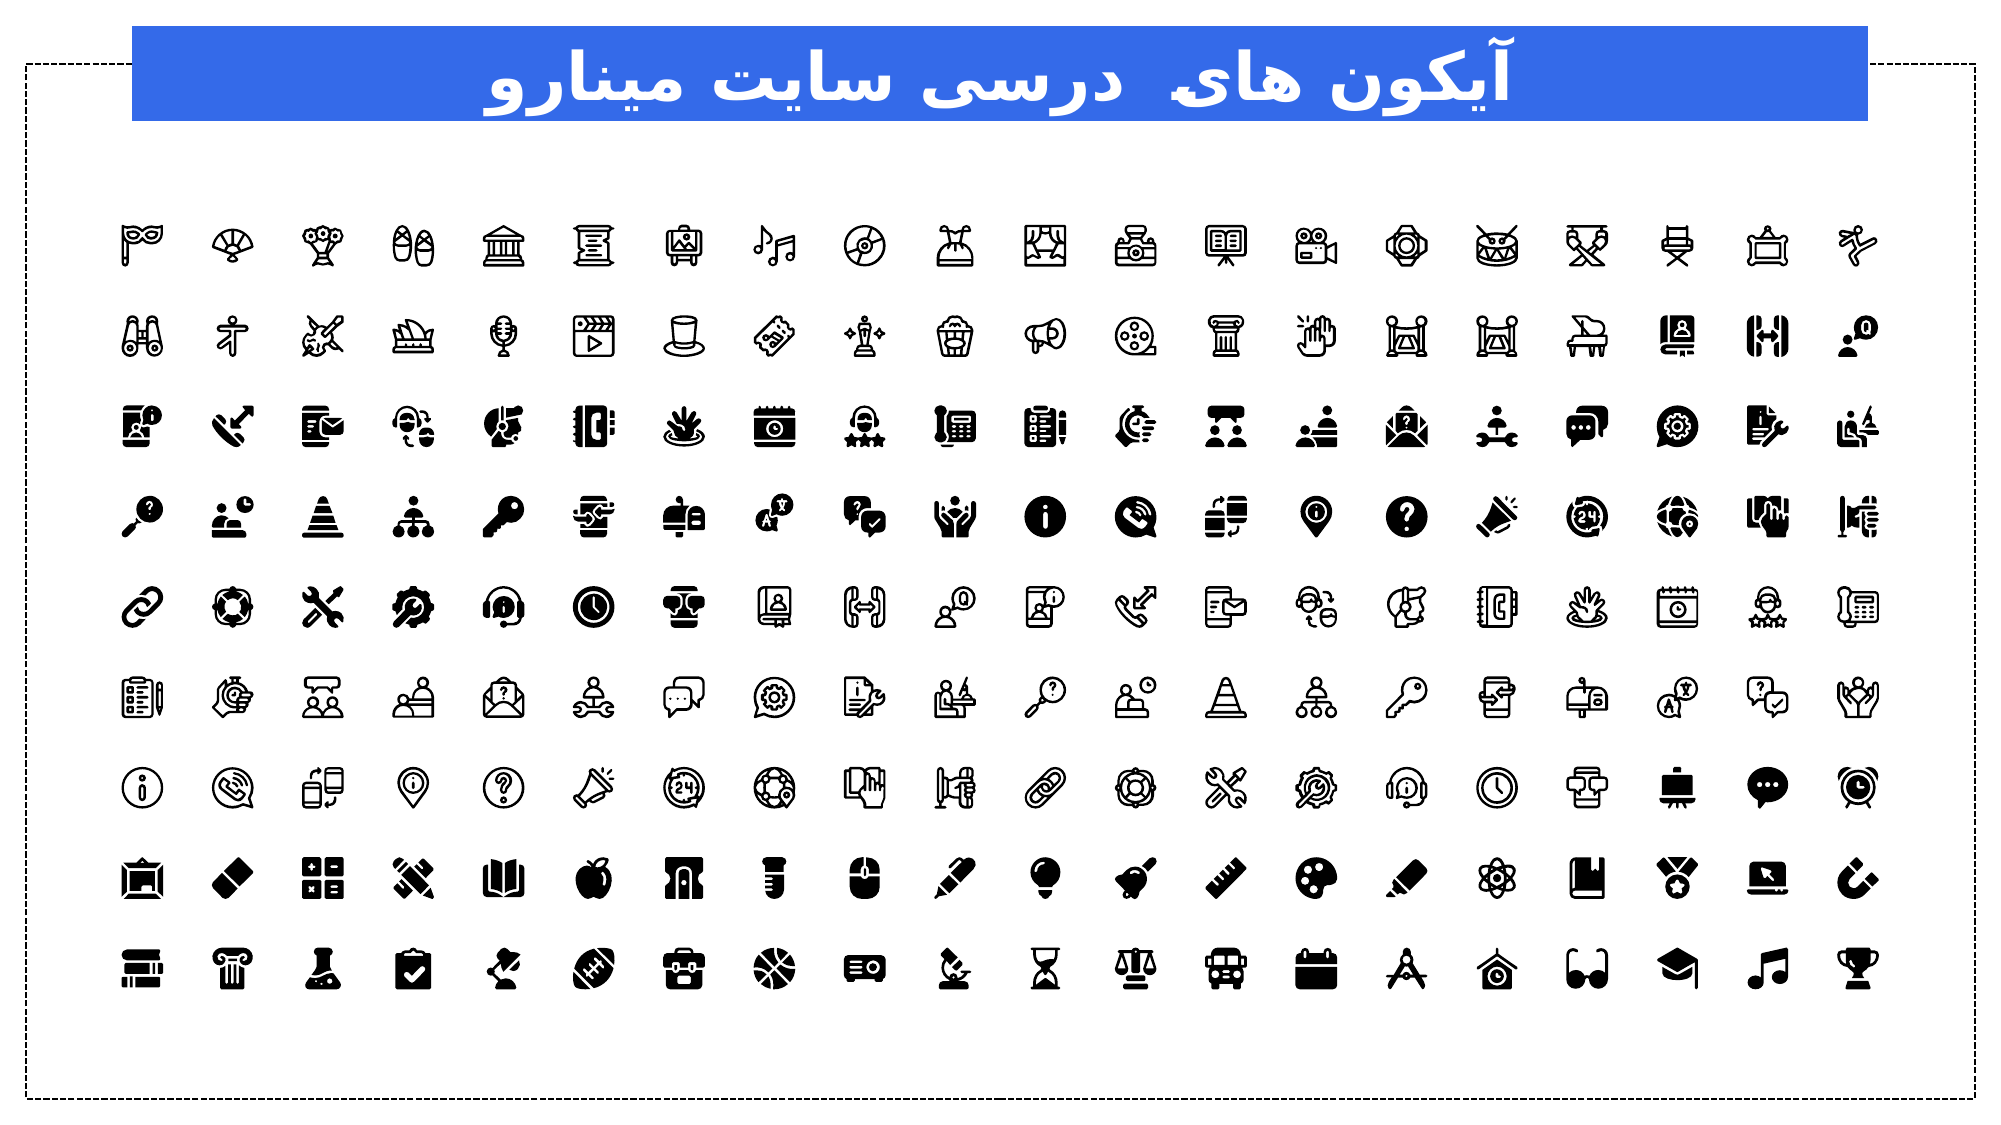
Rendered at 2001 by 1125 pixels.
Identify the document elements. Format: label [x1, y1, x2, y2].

text_box [402, 434, 415, 448]
text_box [575, 857, 612, 899]
text_box [753, 947, 796, 990]
text_box [843, 766, 886, 809]
text_box [1657, 947, 1698, 990]
text_box [1139, 676, 1157, 694]
text_box [938, 947, 972, 990]
text_box [663, 593, 705, 618]
text_box [211, 857, 254, 899]
text_box [1661, 774, 1693, 796]
text_box [482, 495, 525, 538]
text_box [1024, 676, 1067, 719]
text_box [1476, 586, 1518, 628]
text_box [767, 234, 796, 267]
text_box [572, 315, 615, 357]
text_box [853, 322, 876, 357]
text_box [1837, 857, 1879, 899]
text_box [1024, 495, 1067, 538]
text_box [1024, 766, 1067, 809]
text_box [121, 597, 152, 628]
text_box [1847, 410, 1855, 418]
text_box [1385, 676, 1428, 719]
text_box [302, 696, 344, 719]
text_box [302, 532, 344, 538]
text_box [1656, 495, 1699, 538]
text_box [1838, 347, 1858, 357]
text_box [1024, 317, 1067, 355]
text_box [670, 586, 698, 592]
text_box [1024, 224, 1067, 267]
text_box [211, 228, 254, 263]
text_box [124, 962, 150, 974]
text_box [663, 676, 705, 719]
text_box [408, 495, 419, 506]
text_box [1030, 947, 1061, 990]
text_box [1494, 523, 1511, 534]
text_box [1861, 495, 1870, 504]
text_box [1114, 224, 1157, 267]
text_box [1746, 889, 1789, 895]
text_box [609, 427, 615, 435]
text_box [302, 781, 322, 809]
text_box [1566, 766, 1609, 809]
text_box [753, 224, 773, 255]
text_box [1205, 586, 1247, 628]
text_box [1226, 503, 1247, 516]
text_box [216, 503, 227, 514]
text_box [1665, 874, 1690, 899]
text_box [121, 495, 163, 538]
text_box [765, 874, 785, 899]
text_box [1749, 861, 1786, 887]
text_box [324, 796, 337, 809]
text_box [121, 676, 154, 719]
text_box [211, 676, 254, 719]
text_box [1476, 315, 1518, 357]
text_box [753, 676, 796, 719]
text_box [220, 964, 245, 990]
text_box [844, 676, 886, 719]
text_box [1747, 405, 1789, 448]
text_box [873, 327, 886, 340]
text_box [1205, 510, 1225, 516]
text_box [753, 315, 795, 357]
text_box [1476, 523, 1490, 538]
text_box [1566, 315, 1608, 357]
text_box [302, 224, 344, 267]
text_box [324, 879, 344, 899]
text_box [1746, 315, 1755, 357]
text_box [236, 496, 254, 514]
text_box [1385, 224, 1428, 267]
text_box [1837, 586, 1879, 628]
text_box [1385, 496, 1428, 538]
text_box [936, 224, 974, 267]
text_box [392, 676, 435, 718]
text_box [211, 530, 247, 538]
text_box [482, 586, 525, 628]
text_box [1205, 437, 1225, 448]
text_box [1837, 420, 1879, 448]
text_box [572, 676, 615, 719]
text_box [1476, 947, 1518, 990]
text_box [1847, 505, 1877, 528]
text_box [324, 857, 344, 877]
text_box [1661, 224, 1694, 267]
text_box [1207, 405, 1245, 423]
text_box [755, 493, 794, 532]
text_box [663, 495, 705, 531]
text_box [1748, 586, 1787, 628]
text_box [1210, 425, 1220, 436]
text_box [129, 871, 155, 891]
text_box [580, 530, 608, 538]
text_box [1295, 766, 1338, 809]
text_box [1656, 405, 1699, 448]
text_box [1295, 585, 1337, 628]
text_box [1569, 857, 1605, 899]
text_box [934, 766, 976, 809]
text_box [665, 970, 703, 990]
text_box [482, 676, 525, 718]
text_box [1478, 857, 1516, 899]
text_box [757, 586, 792, 628]
text_box [157, 962, 164, 974]
text_box [1756, 315, 1779, 357]
text_box [762, 857, 787, 872]
text_box [1660, 315, 1695, 355]
text_box [311, 947, 333, 976]
text_box [670, 620, 698, 628]
text_box [1114, 316, 1157, 356]
text_box [1115, 405, 1150, 448]
text_box [121, 976, 128, 988]
text_box [1862, 405, 1877, 428]
text_box [305, 973, 341, 990]
text_box [122, 405, 162, 438]
text_box [313, 505, 333, 514]
text_box [1310, 430, 1338, 435]
text_box [663, 766, 705, 809]
text_box [422, 887, 434, 899]
text_box [663, 406, 705, 447]
text_box [401, 866, 430, 895]
text_box [1114, 594, 1148, 628]
text_box [414, 229, 435, 267]
text_box [303, 676, 341, 694]
text_box [506, 405, 524, 418]
text_box [1207, 315, 1245, 357]
text_box [1656, 586, 1699, 628]
text_box [849, 876, 880, 899]
text_box [1205, 766, 1247, 809]
text_box [843, 496, 886, 538]
text_box [414, 858, 434, 879]
text_box [849, 405, 880, 428]
text_box [307, 525, 339, 531]
text_box [482, 224, 525, 267]
text_box [123, 857, 162, 869]
text_box [1226, 517, 1247, 524]
text_box [1566, 405, 1609, 448]
text_box [1385, 947, 1428, 990]
text_box [133, 586, 164, 617]
text_box [1227, 525, 1240, 538]
text_box [1781, 315, 1789, 357]
text_box [392, 586, 435, 628]
text_box [572, 405, 583, 448]
text_box [302, 879, 322, 899]
text_box [1566, 495, 1609, 538]
text_box [1205, 676, 1247, 719]
text_box [309, 767, 322, 780]
text_box [1747, 947, 1789, 990]
text_box [1487, 417, 1507, 435]
text_box [1386, 859, 1428, 898]
text_box [1115, 683, 1150, 719]
text_box [1871, 495, 1877, 504]
text_box [1300, 495, 1333, 538]
text_box [302, 412, 344, 440]
text_box [215, 414, 227, 425]
text_box [393, 879, 413, 899]
text_box [572, 971, 591, 990]
text_box [1837, 676, 1879, 719]
text_box [1747, 766, 1789, 809]
text_box [572, 586, 615, 628]
text_box [1205, 857, 1247, 899]
text_box [1030, 857, 1061, 888]
text_box [940, 444, 954, 448]
text_box [1398, 405, 1415, 411]
text_box [934, 676, 976, 719]
text_box [419, 436, 434, 448]
text_box [234, 432, 245, 444]
text_box [484, 408, 522, 448]
text_box [843, 955, 886, 982]
text_box [1059, 437, 1066, 445]
text_box [1478, 676, 1516, 719]
text_box [302, 315, 344, 357]
text_box [216, 315, 249, 357]
text_box [121, 766, 164, 809]
text_box [1566, 676, 1609, 719]
text_box [1747, 495, 1789, 538]
text_box [1317, 417, 1338, 428]
text_box [155, 681, 163, 716]
text_box [1673, 766, 1682, 773]
text_box [754, 417, 796, 440]
text_box [1205, 517, 1225, 531]
text_box [135, 976, 161, 988]
text_box [392, 224, 413, 262]
text_box [1232, 425, 1242, 436]
text_box [572, 224, 615, 267]
text_box [395, 947, 432, 990]
text_box [392, 405, 431, 428]
text_box [844, 586, 886, 628]
text_box [1837, 766, 1876, 809]
text_box [1205, 532, 1225, 538]
text_box [1295, 966, 1338, 990]
text_box [486, 947, 521, 990]
text_box [1205, 224, 1247, 267]
text_box [1842, 315, 1879, 345]
text_box [324, 767, 344, 794]
text_box [302, 442, 330, 448]
text_box [152, 962, 156, 974]
text_box [302, 405, 330, 411]
text_box [1114, 947, 1157, 982]
text_box [482, 766, 525, 809]
text_box [1385, 412, 1428, 448]
text_box [212, 586, 254, 628]
text_box [849, 857, 864, 874]
text_box [310, 515, 336, 523]
text_box [580, 495, 608, 501]
text_box [1385, 315, 1428, 357]
text_box [934, 500, 977, 538]
text_box [302, 857, 322, 877]
text_box [1838, 224, 1878, 267]
text_box [950, 495, 960, 506]
text_box [1114, 857, 1157, 900]
text_box [1038, 890, 1053, 899]
text_box [1295, 857, 1338, 899]
text_box [1296, 315, 1336, 357]
text_box [936, 315, 974, 357]
text_box [1656, 676, 1699, 719]
text_box [399, 412, 415, 433]
text_box [1659, 797, 1696, 809]
text_box [1861, 511, 1879, 538]
text_box [490, 315, 518, 357]
text_box [121, 224, 163, 267]
text_box [934, 405, 976, 443]
text_box [934, 886, 948, 899]
text_box [504, 859, 517, 893]
text_box [211, 418, 241, 448]
text_box [302, 586, 344, 628]
text_box [1845, 980, 1871, 990]
text_box [1058, 420, 1067, 435]
text_box [1386, 766, 1428, 809]
text_box [121, 949, 161, 961]
text_box [1227, 437, 1247, 448]
text_box [1141, 426, 1155, 431]
text_box [1295, 437, 1338, 448]
text_box [1679, 350, 1685, 357]
text_box [1141, 432, 1152, 437]
text_box [1295, 947, 1338, 965]
text_box [482, 864, 525, 898]
text_box [843, 224, 886, 267]
text_box [934, 586, 976, 628]
text_box [211, 767, 254, 809]
text_box [753, 766, 796, 809]
text_box [863, 867, 867, 877]
text_box [1864, 766, 1879, 781]
text_box [663, 947, 705, 968]
text_box [1837, 947, 1879, 979]
text_box [1205, 947, 1247, 990]
text_box [419, 427, 435, 435]
text_box [392, 507, 435, 538]
text_box [1295, 676, 1338, 719]
text_box [392, 857, 409, 873]
text_box [1114, 767, 1157, 809]
text_box [121, 864, 127, 897]
text_box [663, 315, 705, 357]
text_box [1476, 224, 1518, 267]
text_box [1746, 225, 1789, 267]
text_box [844, 327, 857, 340]
text_box [573, 503, 615, 528]
text_box [1114, 496, 1157, 538]
text_box [1024, 405, 1057, 448]
text_box [753, 405, 796, 416]
text_box [1656, 857, 1698, 878]
text_box [230, 405, 254, 429]
text_box [665, 224, 703, 267]
text_box [1295, 227, 1338, 265]
text_box [129, 976, 133, 988]
text_box [939, 857, 976, 894]
text_box [574, 947, 615, 989]
text_box [572, 768, 614, 809]
text_box [1133, 586, 1157, 610]
text_box [1058, 410, 1067, 418]
text_box [860, 315, 869, 322]
text_box [1746, 676, 1789, 719]
text_box [1322, 405, 1333, 416]
text_box [1481, 496, 1518, 532]
text_box [754, 442, 796, 448]
text_box [1837, 495, 1848, 538]
text_box [1212, 496, 1225, 509]
text_box [121, 315, 163, 357]
text_box [1566, 225, 1609, 267]
text_box [397, 766, 430, 809]
text_box [844, 422, 886, 448]
text_box [585, 405, 608, 448]
text_box [317, 496, 329, 504]
text_box [490, 859, 503, 893]
text_box [665, 857, 704, 899]
text_box [123, 893, 162, 899]
text_box [609, 410, 615, 418]
text_box [157, 864, 164, 897]
text_box [1386, 586, 1427, 628]
text_box [1476, 432, 1518, 448]
text_box [1566, 948, 1609, 989]
text_box [392, 318, 434, 354]
text_box [1566, 586, 1608, 628]
text_box [1123, 983, 1149, 990]
text_box [1300, 425, 1311, 435]
text_box [1227, 495, 1247, 501]
text_box [122, 439, 150, 448]
text_box [866, 857, 880, 874]
text_box [1476, 766, 1518, 809]
text_box [675, 532, 684, 538]
text_box [1491, 405, 1502, 416]
text_box [1025, 586, 1065, 628]
text_box [212, 947, 253, 966]
text_box [1144, 420, 1157, 424]
text_box [211, 515, 242, 528]
